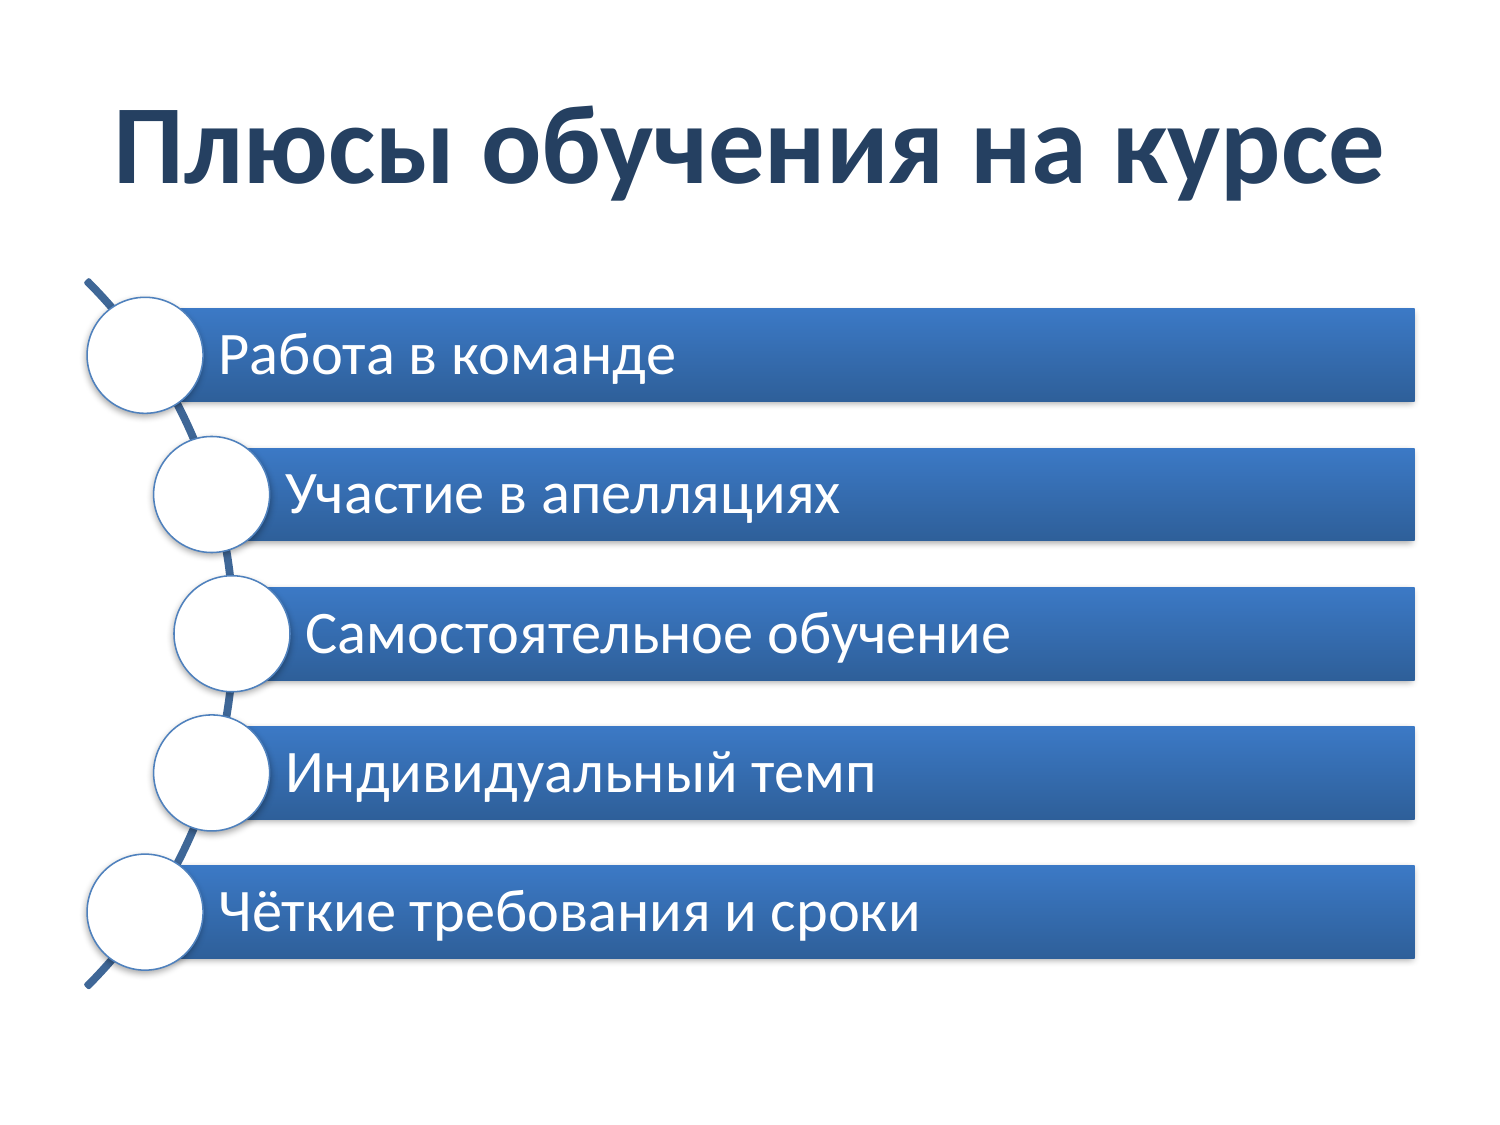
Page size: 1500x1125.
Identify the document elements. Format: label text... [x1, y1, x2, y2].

title Плюсы обучения на курсе [75, 45, 1425, 233]
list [74, 262, 1426, 1006]
